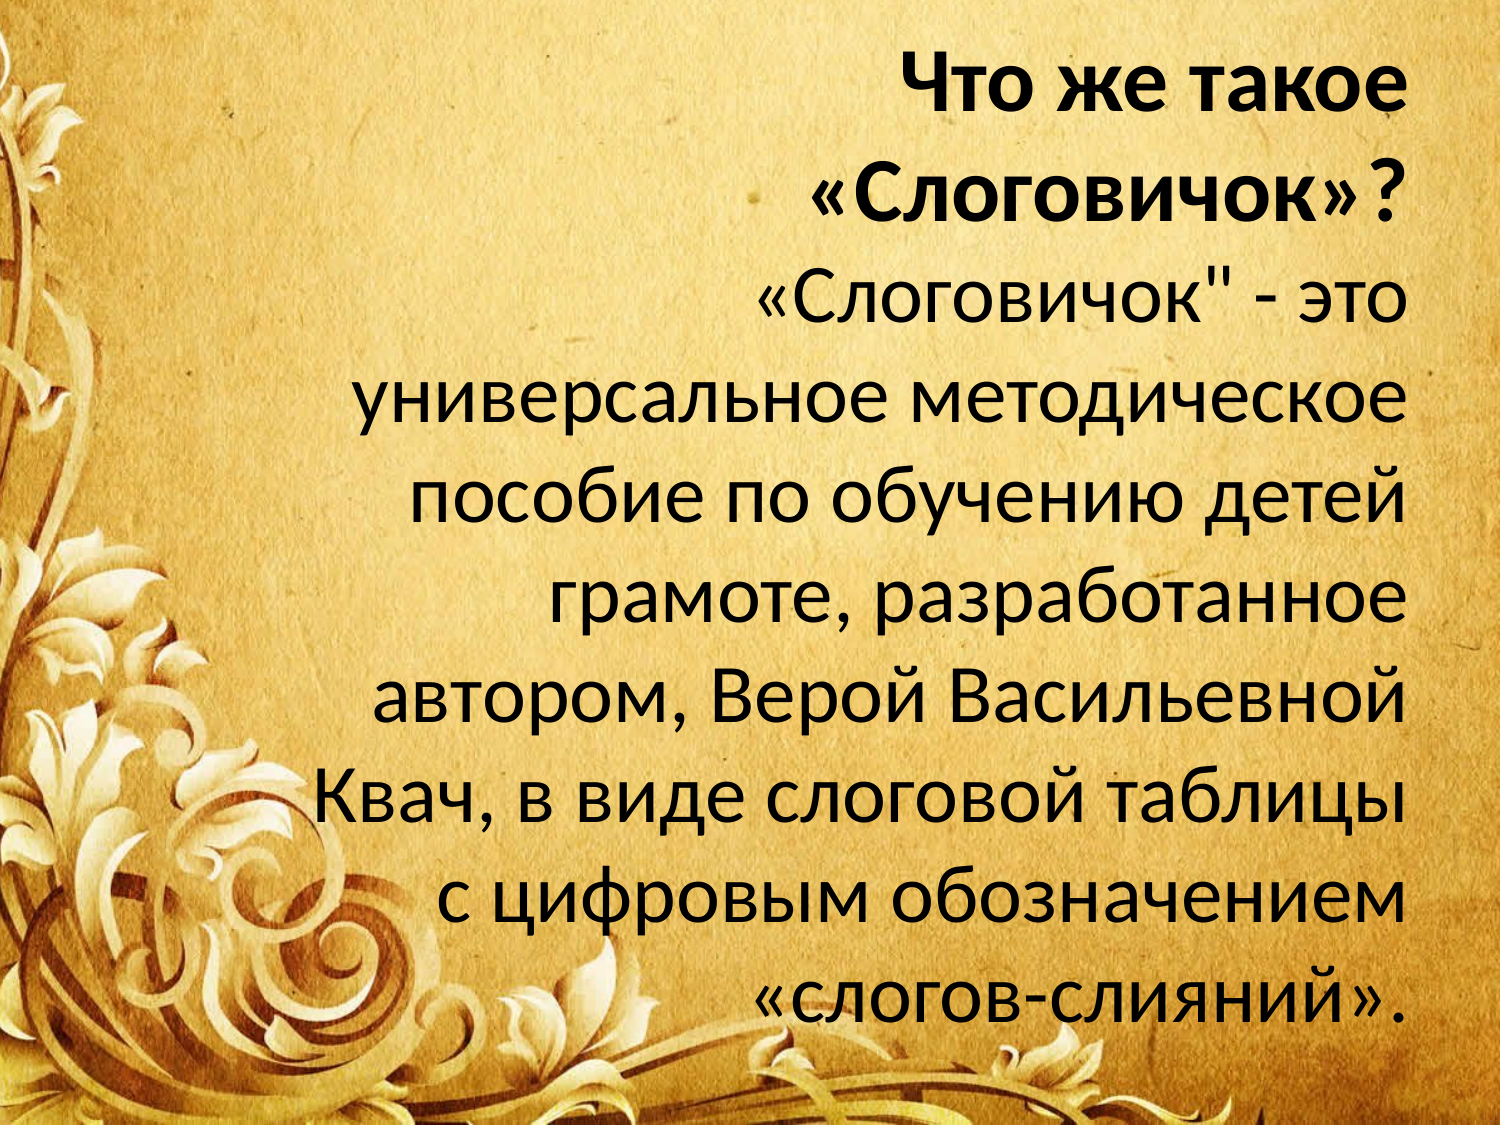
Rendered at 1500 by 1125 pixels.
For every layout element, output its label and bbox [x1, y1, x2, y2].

list [0, 0, 1500, 1125]
